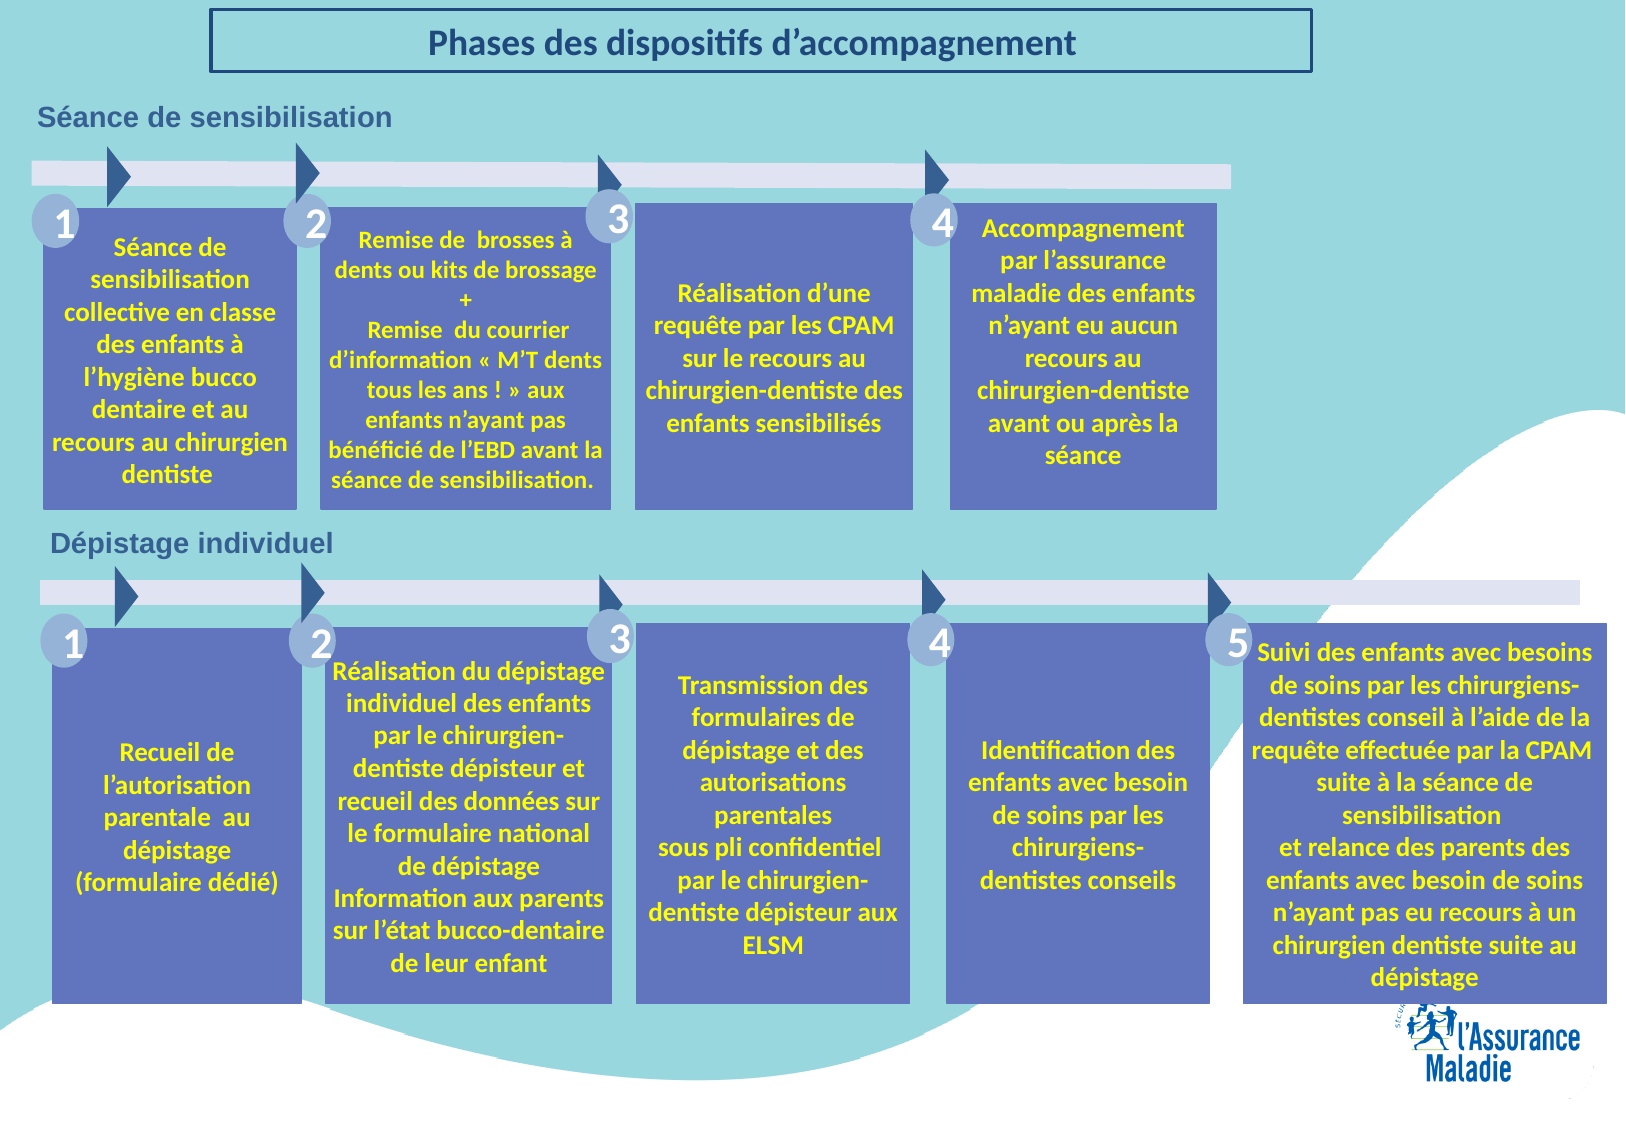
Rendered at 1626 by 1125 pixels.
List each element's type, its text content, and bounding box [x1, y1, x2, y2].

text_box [40, 562, 1607, 1004]
text_box Dépistage individuel [32, 517, 352, 568]
picture [0, 6, 1625, 1125]
text_box Séance de sensibilisation [19, 89, 411, 143]
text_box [31, 142, 1232, 510]
text_box Phases des dispositifs d’accompagnement [211, 9, 1312, 72]
